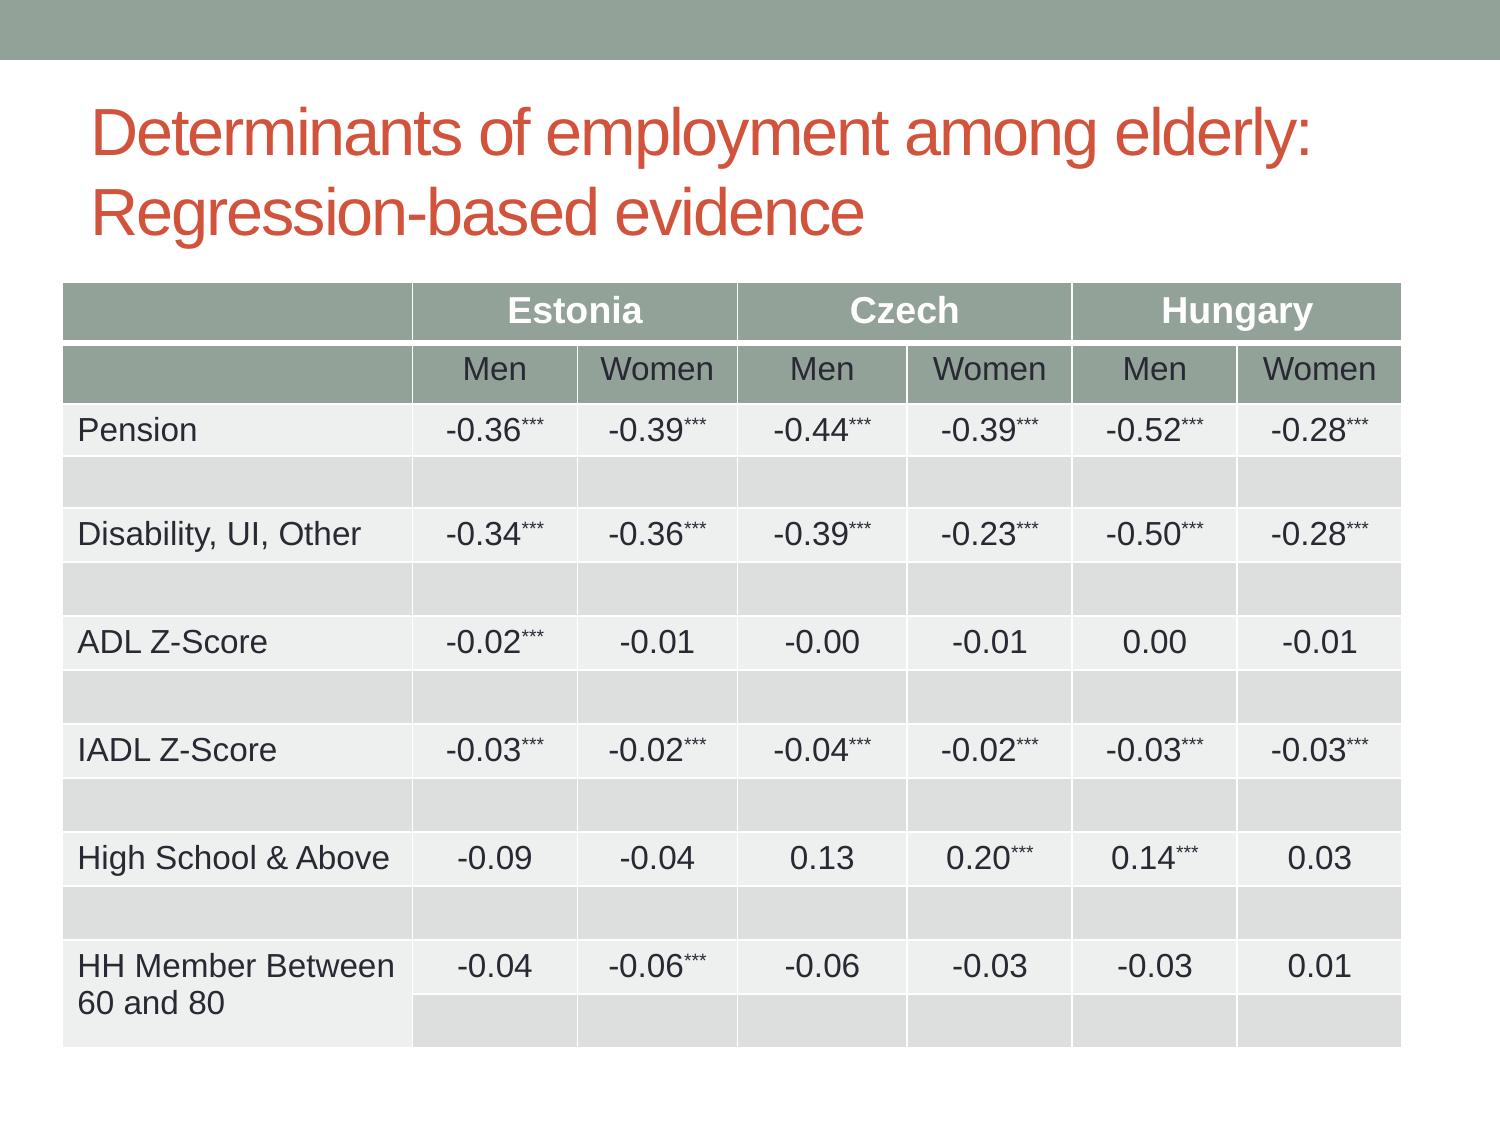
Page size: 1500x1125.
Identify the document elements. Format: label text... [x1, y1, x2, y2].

table_cell [578, 995, 737, 1047]
table_cell -0.03*** [1238, 725, 1401, 777]
table_cell Women [1238, 346, 1401, 403]
table_cell High School & Above [63, 833, 412, 885]
table_cell -0.52*** [1073, 405, 1236, 455]
table_cell Men [413, 346, 577, 403]
table_cell HH Member Between 60 and 80 [63, 941, 412, 1047]
table_cell [908, 671, 1071, 723]
table_cell [908, 887, 1071, 939]
table_cell [738, 779, 906, 831]
table_cell -0.39*** [908, 405, 1071, 455]
table_cell [1073, 457, 1236, 507]
table_header [63, 283, 412, 340]
table_cell -0.39*** [578, 405, 737, 455]
table_cell 0.20*** [908, 833, 1071, 885]
table_cell [738, 457, 906, 507]
table_cell Women [908, 346, 1071, 403]
table_cell -0.36*** [578, 509, 737, 561]
table_cell [1238, 563, 1401, 615]
table_cell [738, 995, 906, 1047]
table_cell [738, 671, 906, 723]
table_cell -0.09 [413, 833, 577, 885]
table_cell 0.01 [1238, 941, 1401, 993]
table_cell [63, 563, 412, 615]
table_cell -0.50*** [1073, 509, 1236, 561]
table_cell -0.04 [578, 833, 737, 885]
table_cell [413, 457, 577, 507]
table_cell [1073, 671, 1236, 723]
table_cell [578, 671, 737, 723]
table_cell [413, 995, 577, 1047]
table_cell [1073, 995, 1236, 1047]
table_cell -0.02*** [413, 617, 577, 669]
table_header Hungary [1073, 283, 1401, 340]
table_cell Disability, UI, Other [63, 509, 412, 561]
table_cell -0.04 [413, 941, 577, 993]
table_cell -0.28*** [1238, 405, 1401, 455]
table_cell [908, 995, 1071, 1047]
table_cell [63, 346, 412, 403]
table_cell 0.14*** [1073, 833, 1236, 885]
table_cell [578, 779, 737, 831]
table_cell [63, 779, 412, 831]
table_cell [578, 887, 737, 939]
table_cell [1238, 671, 1401, 723]
table_cell [63, 887, 412, 939]
table_cell -0.02*** [908, 725, 1071, 777]
table_cell [63, 671, 412, 723]
table_cell [1073, 887, 1236, 939]
table_cell [738, 563, 906, 615]
table_cell -0.28*** [1238, 509, 1401, 561]
table_cell IADL Z-Score [63, 725, 412, 777]
table_cell 0.00 [1073, 617, 1236, 669]
table_cell 0.13 [738, 833, 906, 885]
table_cell -0.23*** [908, 509, 1071, 561]
title Determinants of employment among elderly: Regression-based evidence [75, 87, 1425, 250]
table_cell -0.03 [908, 941, 1071, 993]
table_cell [1238, 887, 1401, 939]
table_cell -0.44*** [738, 405, 906, 455]
table_cell [578, 457, 737, 507]
table_cell [908, 457, 1071, 507]
table_cell [908, 563, 1071, 615]
table_cell -0.01 [578, 617, 737, 669]
table_cell [1238, 995, 1401, 1047]
table_cell [413, 563, 577, 615]
table_cell [908, 779, 1071, 831]
table_cell [413, 887, 577, 939]
table_cell -0.06 [738, 941, 906, 993]
table_cell [578, 563, 737, 615]
table_cell -0.01 [908, 617, 1071, 669]
table_cell Men [738, 346, 906, 403]
table_cell [738, 887, 906, 939]
table_cell [1073, 563, 1236, 615]
table_cell [1073, 779, 1236, 831]
table_cell -0.02*** [578, 725, 737, 777]
table_cell -0.39*** [738, 509, 906, 561]
table_cell -0.34*** [413, 509, 577, 561]
table_header Estonia [413, 283, 737, 340]
table_cell -0.00 [738, 617, 906, 669]
table_cell -0.03*** [1073, 725, 1236, 777]
table_cell [1238, 457, 1401, 507]
table_cell [63, 457, 412, 507]
table_cell -0.36*** [413, 405, 577, 455]
table_cell -0.03*** [413, 725, 577, 777]
table_cell [413, 779, 577, 831]
table_cell [1238, 779, 1401, 831]
table_cell -0.04*** [738, 725, 906, 777]
table_cell [413, 671, 577, 723]
table_cell 0.03 [1238, 833, 1401, 885]
table_cell Women [578, 346, 737, 403]
table_cell -0.03 [1073, 941, 1236, 993]
table_cell -0.01 [1238, 617, 1401, 669]
table_cell Men [1073, 346, 1236, 403]
table_cell -0.06*** [578, 941, 737, 993]
table_cell Pension [63, 405, 412, 455]
table_cell ADL Z-Score [63, 617, 412, 669]
table_header Czech [738, 283, 1071, 340]
